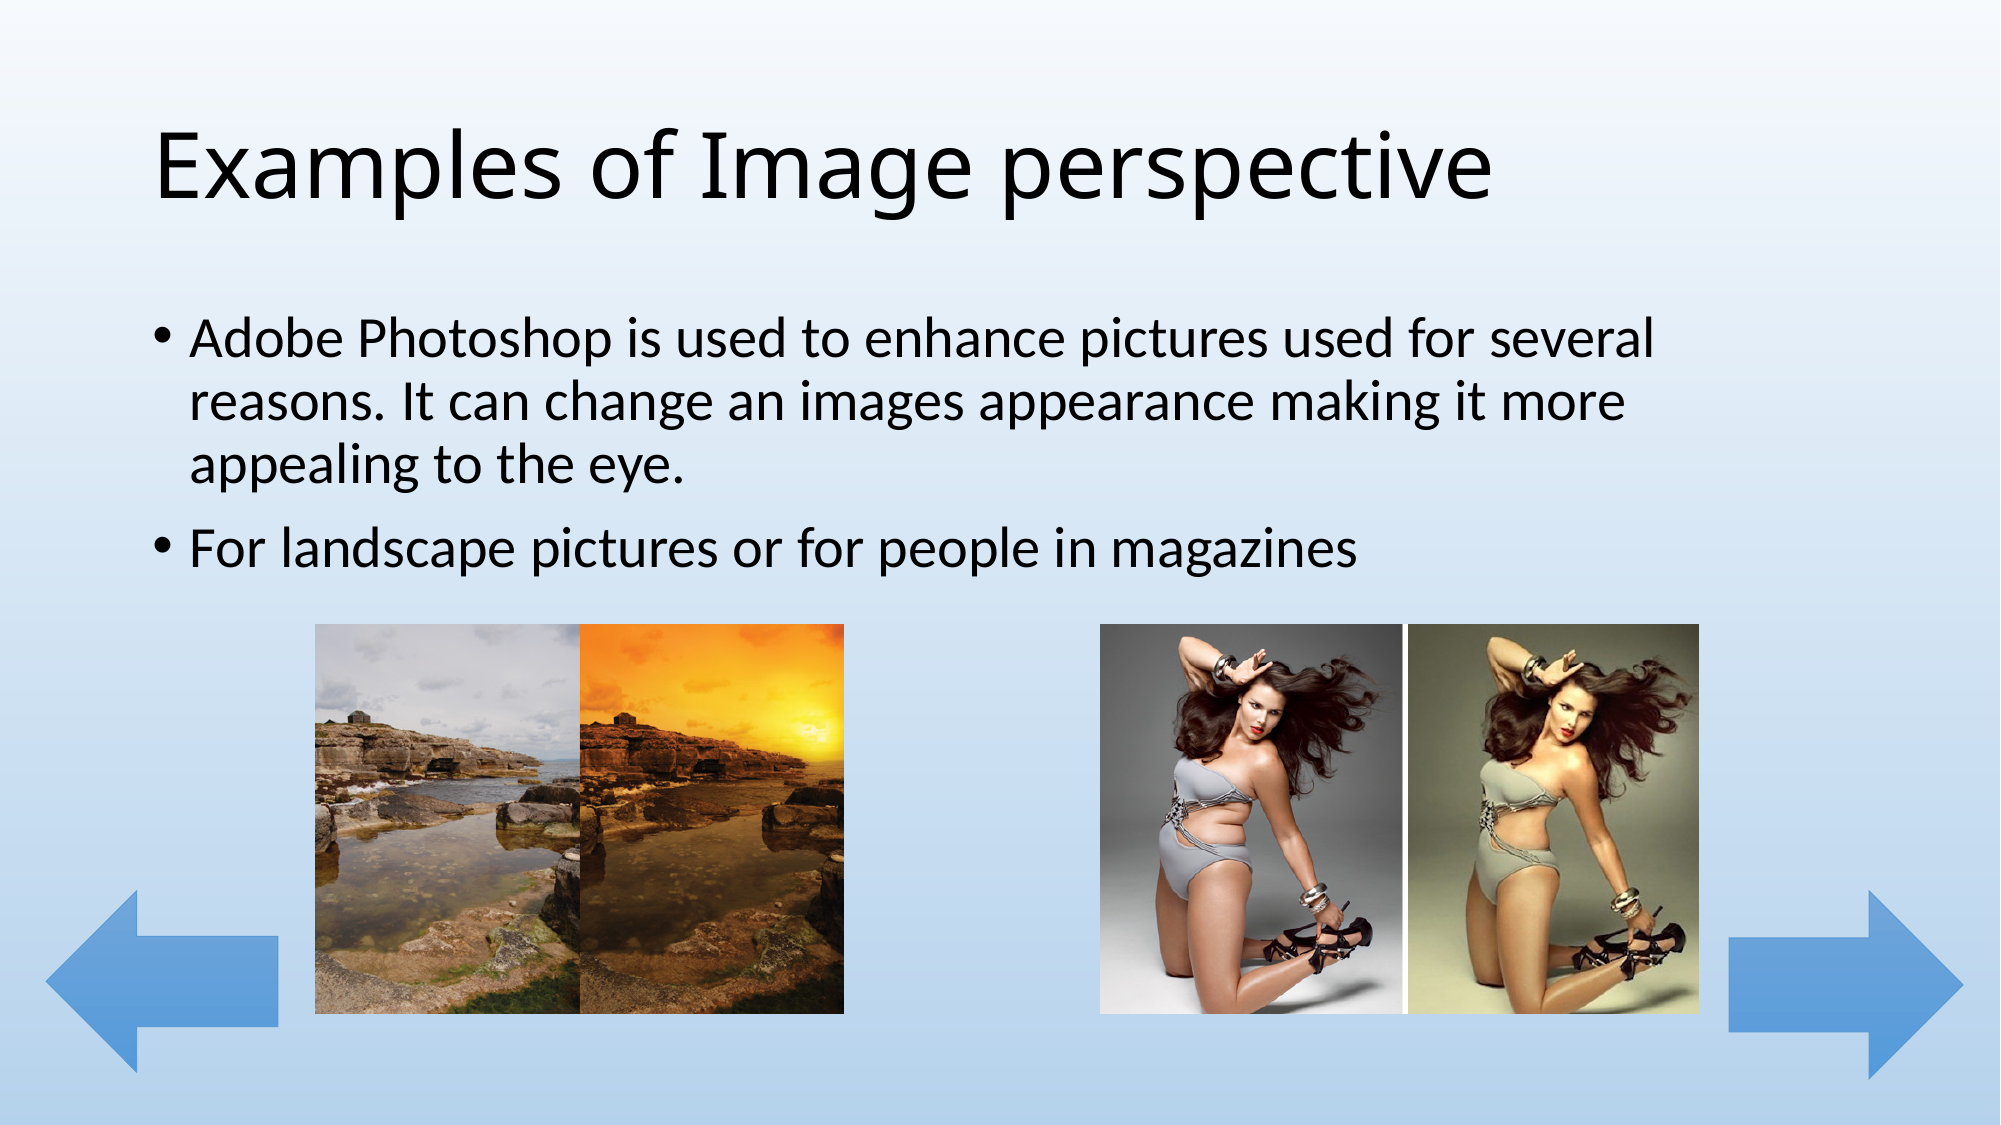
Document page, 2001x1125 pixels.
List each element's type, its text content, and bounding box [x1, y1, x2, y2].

list Adobe Photoshop is used to enhance pictures used for several reasons. It can change an images appearance making it more appealing to the eye. For landscape pictures or for people in magazines [137, 299, 1863, 1014]
title Examples of Image perspective [137, 59, 1863, 278]
text_box [45, 889, 279, 1074]
text_box [1728, 889, 1964, 1080]
picture [1099, 624, 1699, 1014]
picture [315, 624, 844, 1014]
